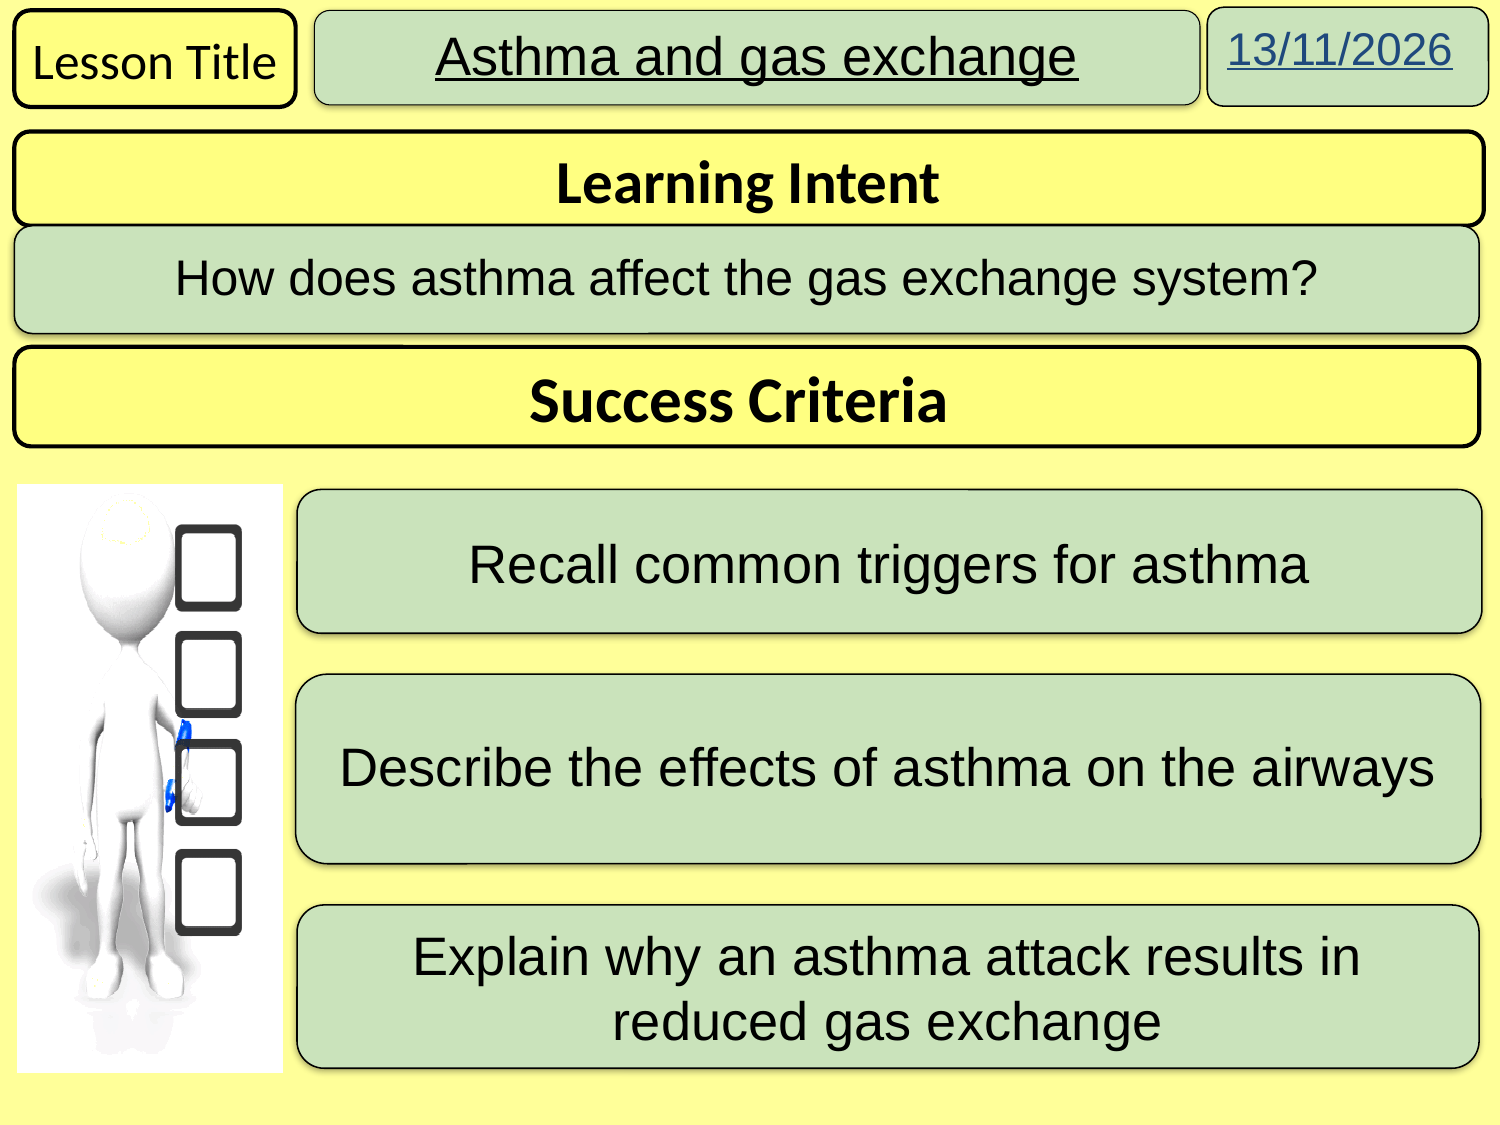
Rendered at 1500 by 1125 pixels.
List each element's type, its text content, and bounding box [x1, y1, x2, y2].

text_box Asthma and gas exchange [313, 9, 1201, 106]
text_box Describe the effects of asthma on the airways [294, 673, 1482, 865]
text_box Lesson Title [14, 10, 296, 107]
picture [17, 484, 283, 1073]
text_box How does asthma affect the gas exchange system? [13, 224, 1480, 335]
text_box Explain why an asthma attack results in reduced gas exchange [296, 904, 1480, 1070]
text_box [19, 0, 57, 14]
text_box Success Criteria [14, 346, 1480, 447]
text_box [37, 1, 76, 10]
text_box 19/10/2020 [1207, 7, 1489, 107]
text_box Recall common triggers for asthma [296, 488, 1483, 635]
text_box Learning Intent [14, 131, 1484, 226]
text_box [28, 378, 180, 478]
